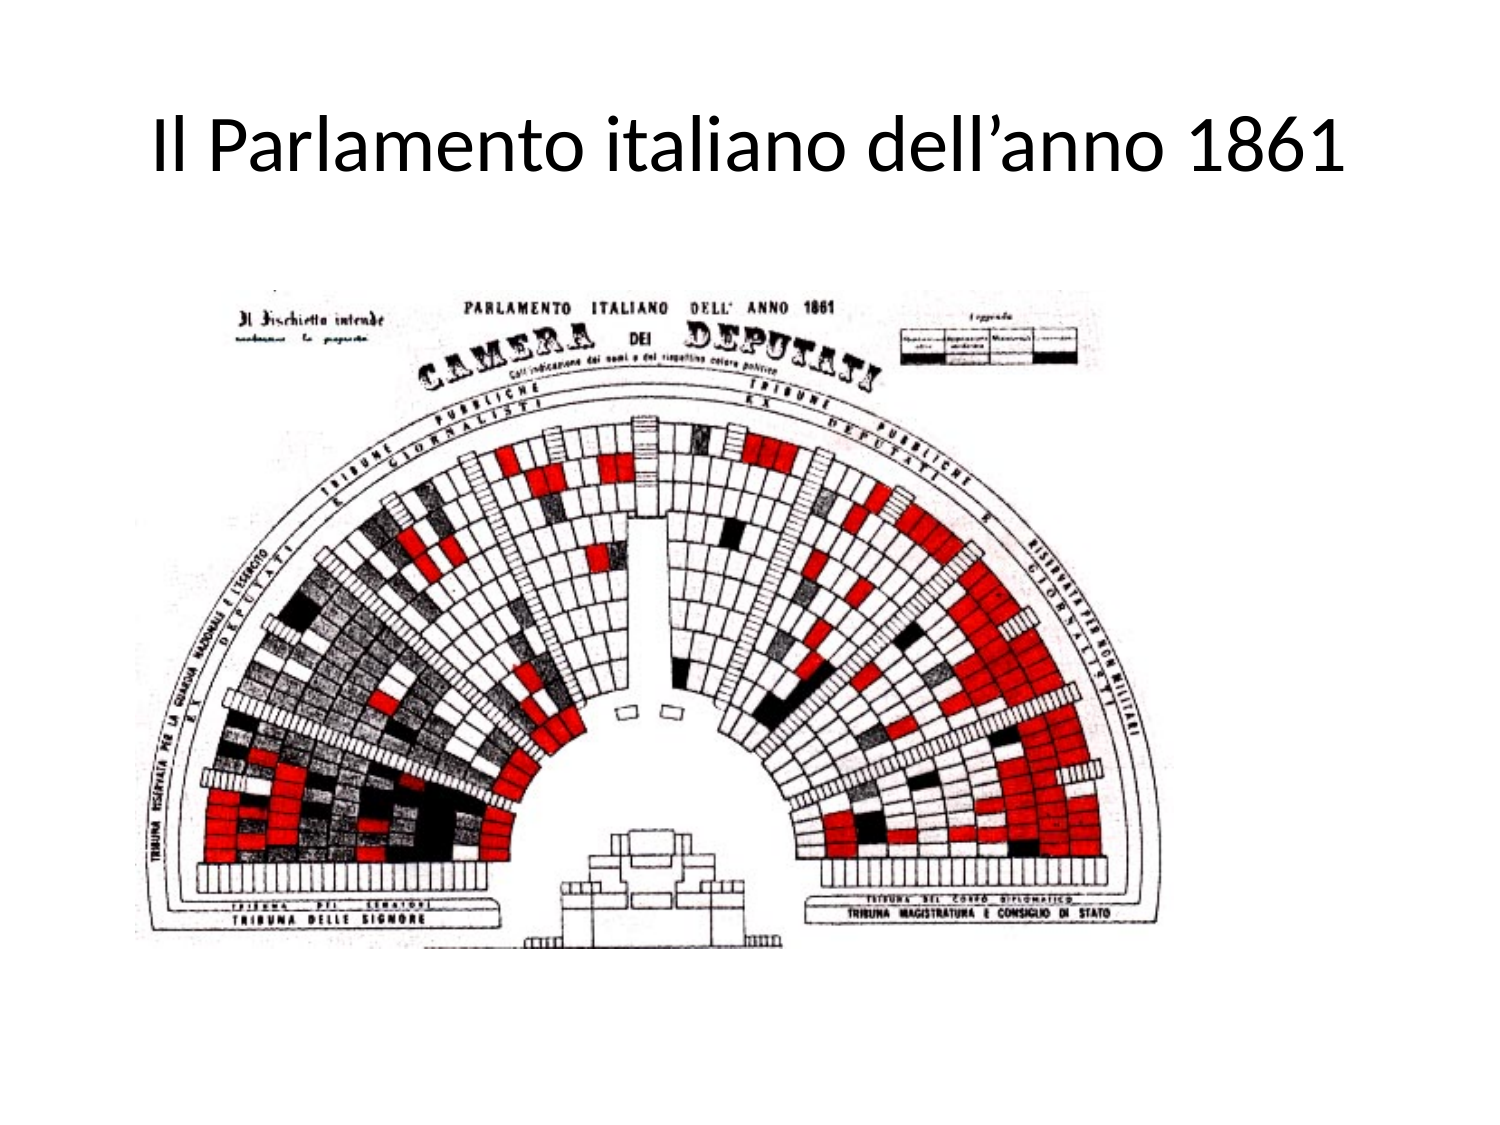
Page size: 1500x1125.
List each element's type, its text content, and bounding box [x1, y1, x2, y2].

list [135, 290, 1175, 949]
title Il Parlamento italiano dell’anno 1861 [75, 45, 1425, 233]
